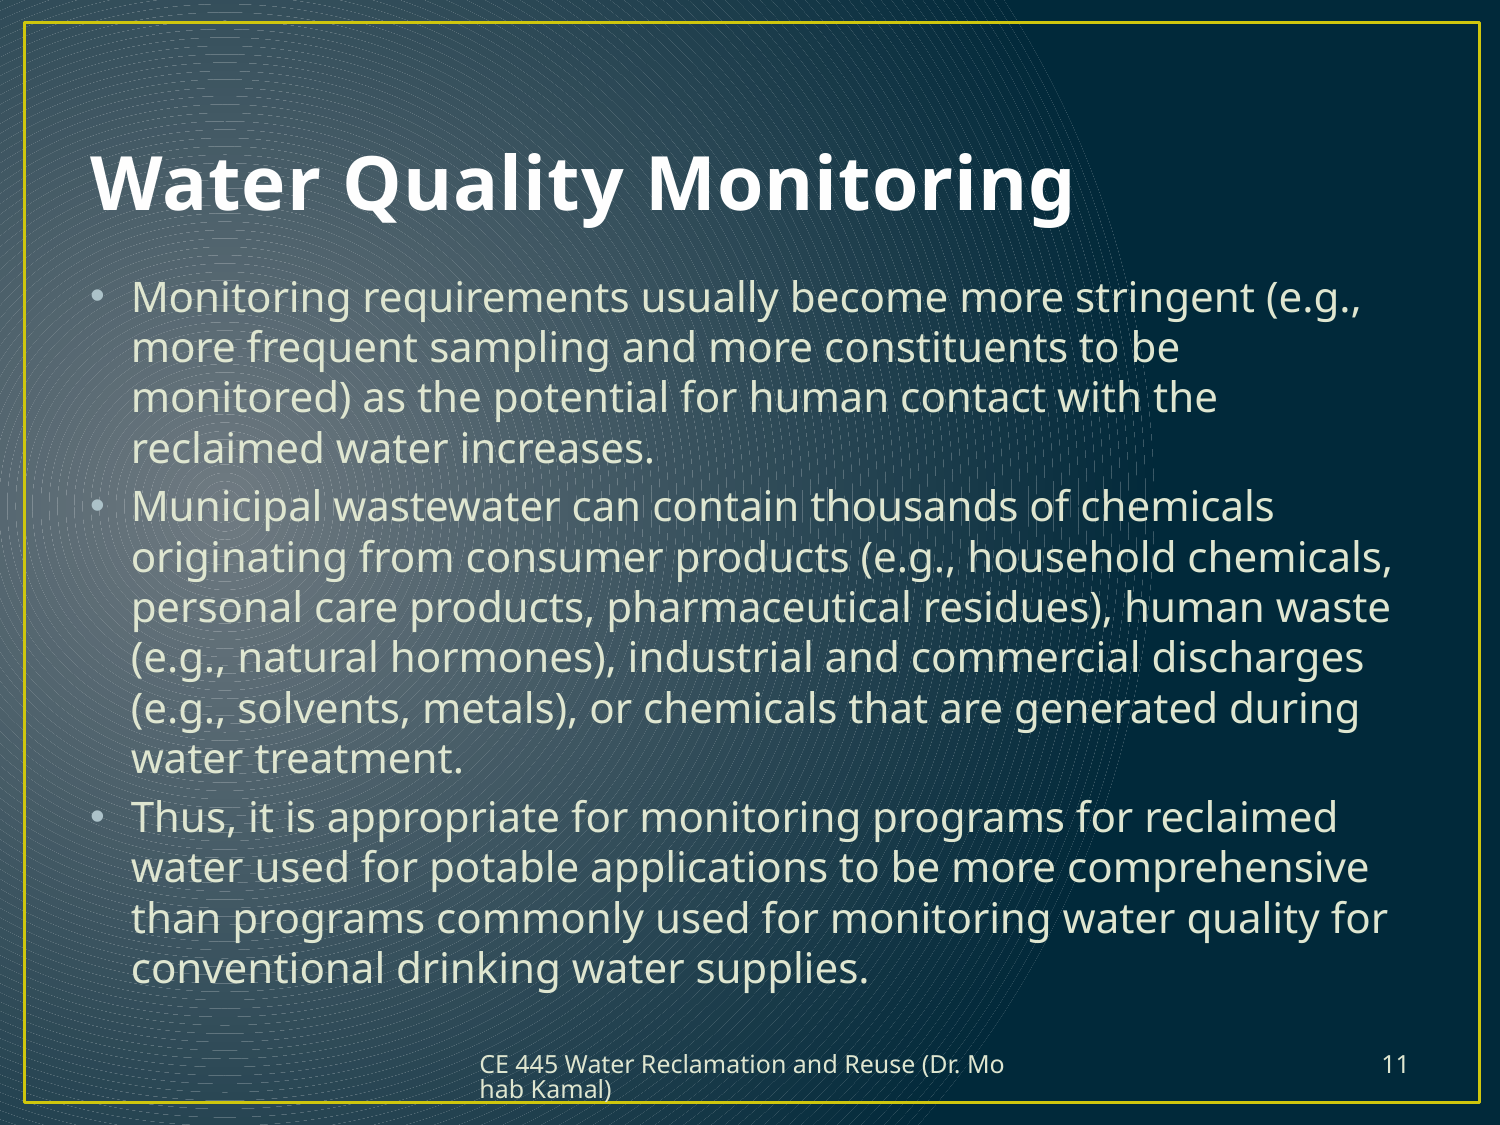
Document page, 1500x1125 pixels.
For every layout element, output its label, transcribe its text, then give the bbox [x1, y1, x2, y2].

list Monitoring requirements usually become more stringent (e.g., more frequent sampling and more constituents to be monitored) as the potential for human contact with the reclaimed water increases. Municipal wastewater can contain thousands of chemicals originating from consumer products (e.g., household chemicals, personal care products, pharmaceutical residues), human waste (e.g., natural hormones), industrial and commercial discharges (e.g., solvents, metals), or chemicals that are generated during water treatment. Thus, it is appropriate for monitoring programs for reclaimed water used for potable applications to be more comprehensive than programs commonly used for monitoring water quality for conventional drinking water supplies. [75, 262, 1425, 1005]
title Water Quality Monitoring [75, 45, 1425, 233]
slide_number 11 [1074, 1035, 1425, 1096]
footer CE 445 Water Reclamation and Reuse (Dr. Mohab Kamal) [464, 1035, 1036, 1096]
